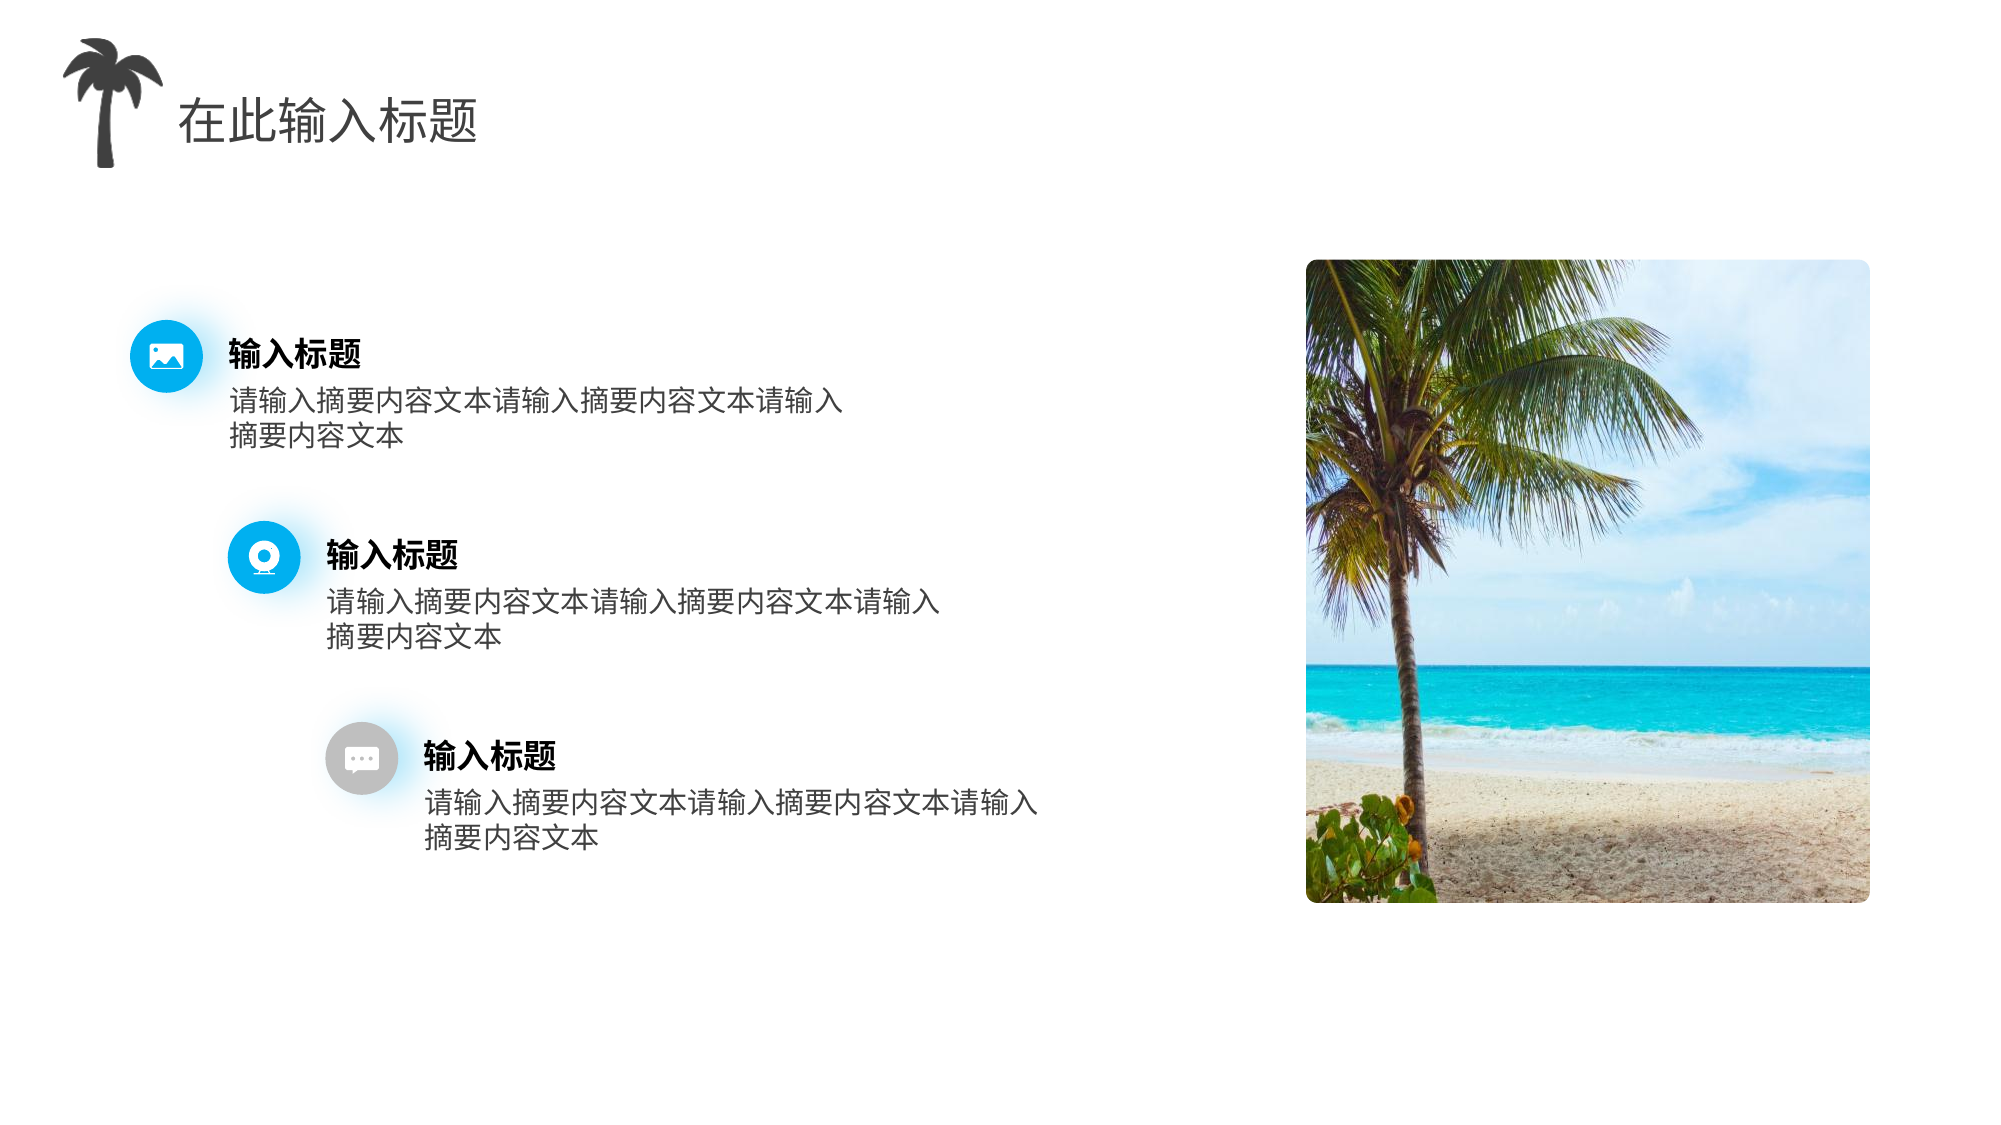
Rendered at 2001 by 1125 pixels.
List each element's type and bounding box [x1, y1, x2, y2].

text_box [130, 259, 1870, 903]
text_box [37, 26, 495, 177]
